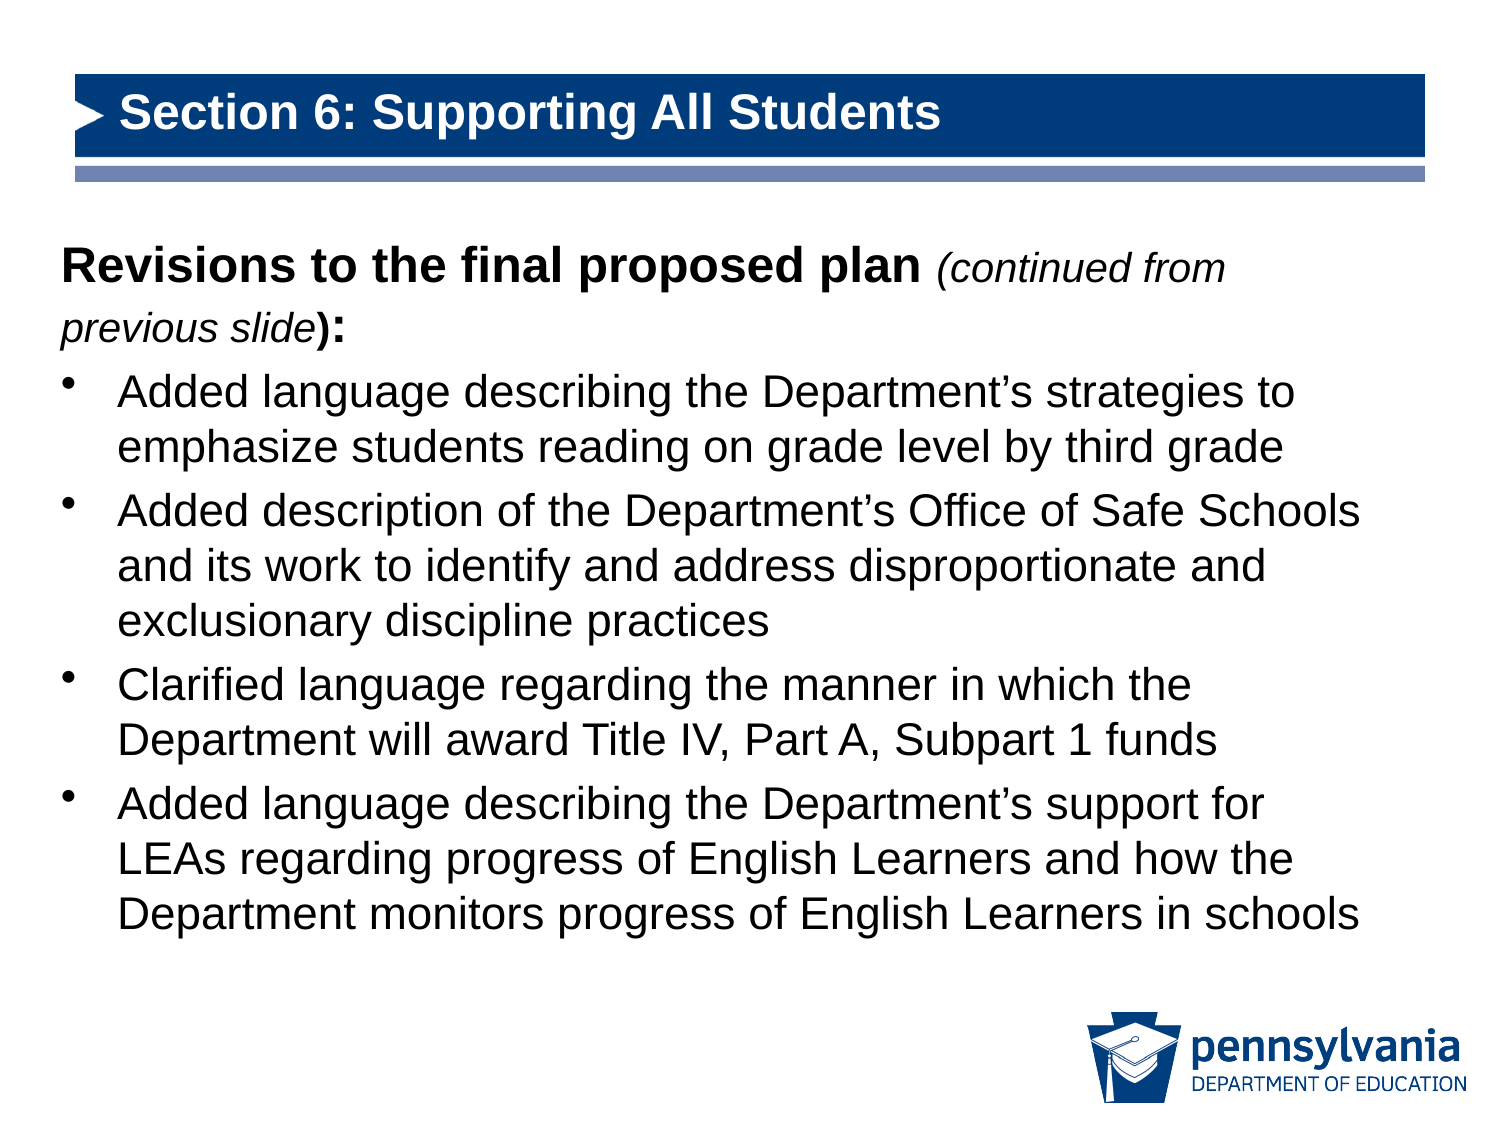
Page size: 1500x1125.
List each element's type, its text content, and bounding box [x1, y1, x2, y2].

list Revisions to the final proposed plan (continued from previous slide): Added language describing the Department’s strategies to emphasize students reading on grade level by third grade Added description of the Department’s Office of Safe Schools and its work to identify and address disproportionate and exclusionary discipline practices Clarified language regarding the manner in which the Department will award Title IV, Part A, Subpart 1 funds Added language describing the Department’s support for LEAs regarding progress of English Learners and how the Department monitors progress of English Learners in schools [45, 224, 1396, 979]
picture [74, 74, 1426, 182]
picture [1087, 1012, 1466, 1103]
